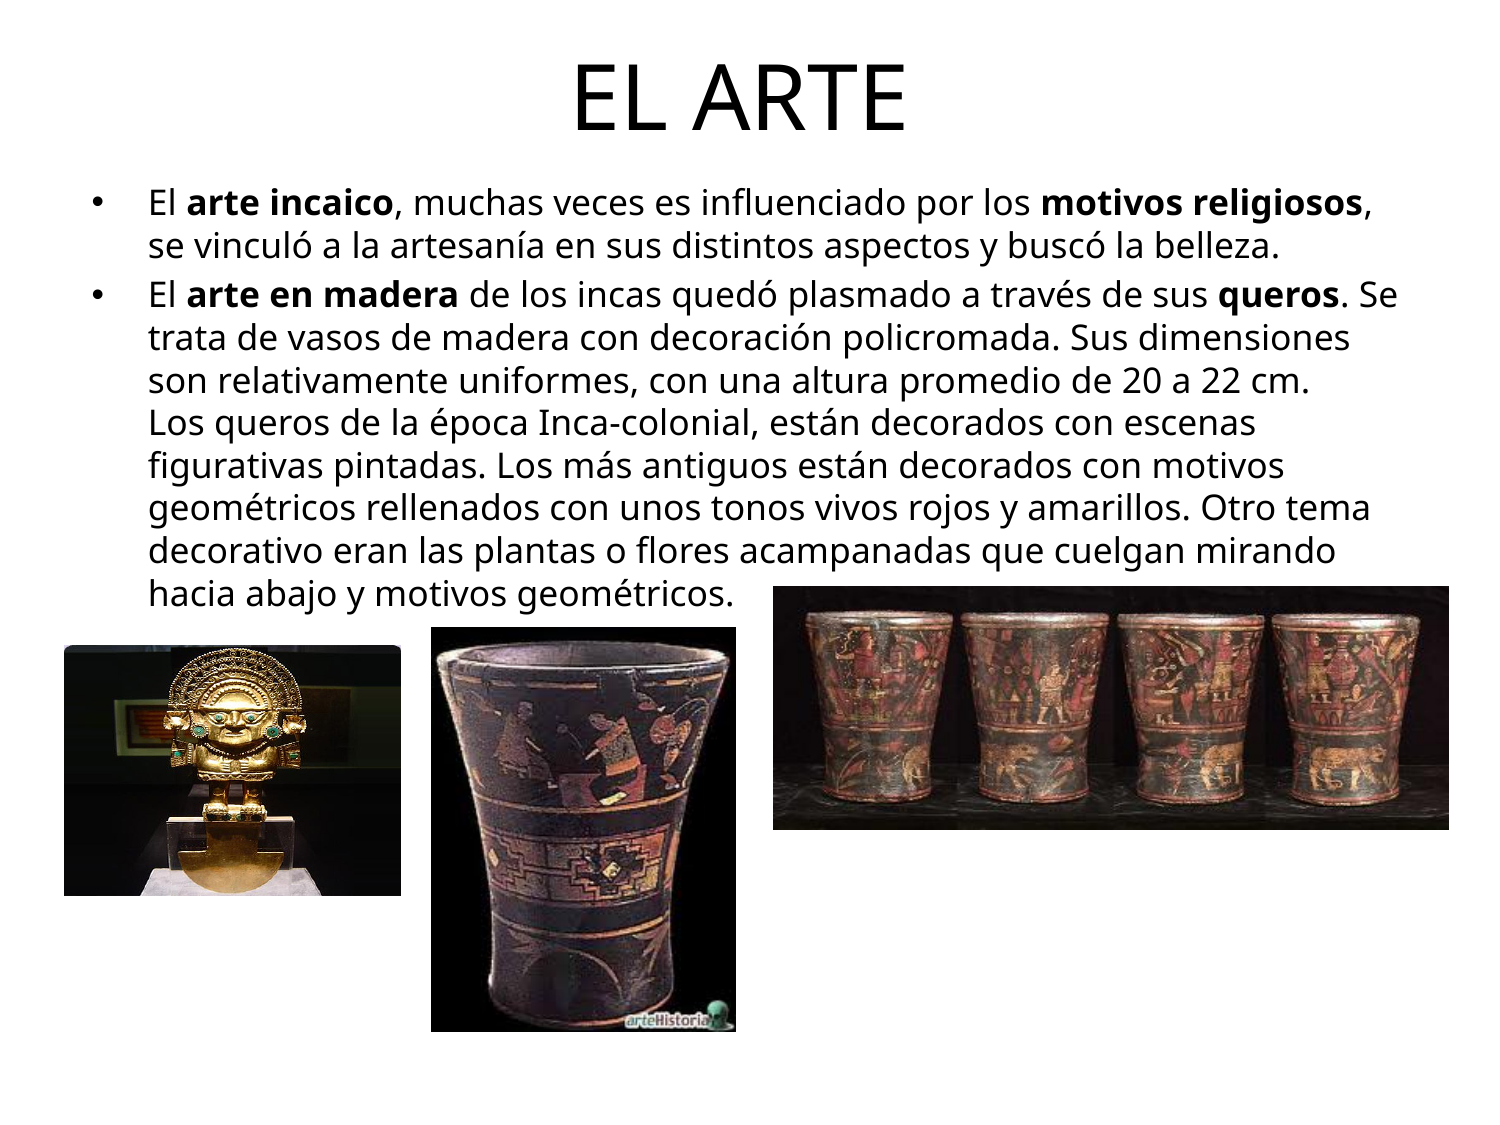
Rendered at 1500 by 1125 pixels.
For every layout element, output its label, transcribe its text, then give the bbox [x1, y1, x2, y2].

picture [773, 585, 1449, 830]
picture [430, 627, 736, 1033]
title EL ARTE [64, 0, 1415, 188]
list El arte incaico, muchas veces es influenciado por los motivos religiosos, se vinculó a la artesanía en sus distintos aspectos y buscó la belleza. El arte en madera de los incas quedó plasmado a través de sus queros. Se trata de vasos de madera con decoración policromada. Sus dimensiones son relativamente uniformes, con una altura promedio de 20 a 22 cm. Los queros de la época Inca-colonial, están decorados con escenas figurativas pintadas. Los más antiguos están decorados con motivos geométricos rellenados con unos tonos vivos rojos y amarillos. Otro tema decorativo eran las plantas o flores acampanadas que cuelgan mirando hacia abajo y motivos geométricos. [76, 172, 1427, 916]
picture [64, 644, 402, 897]
